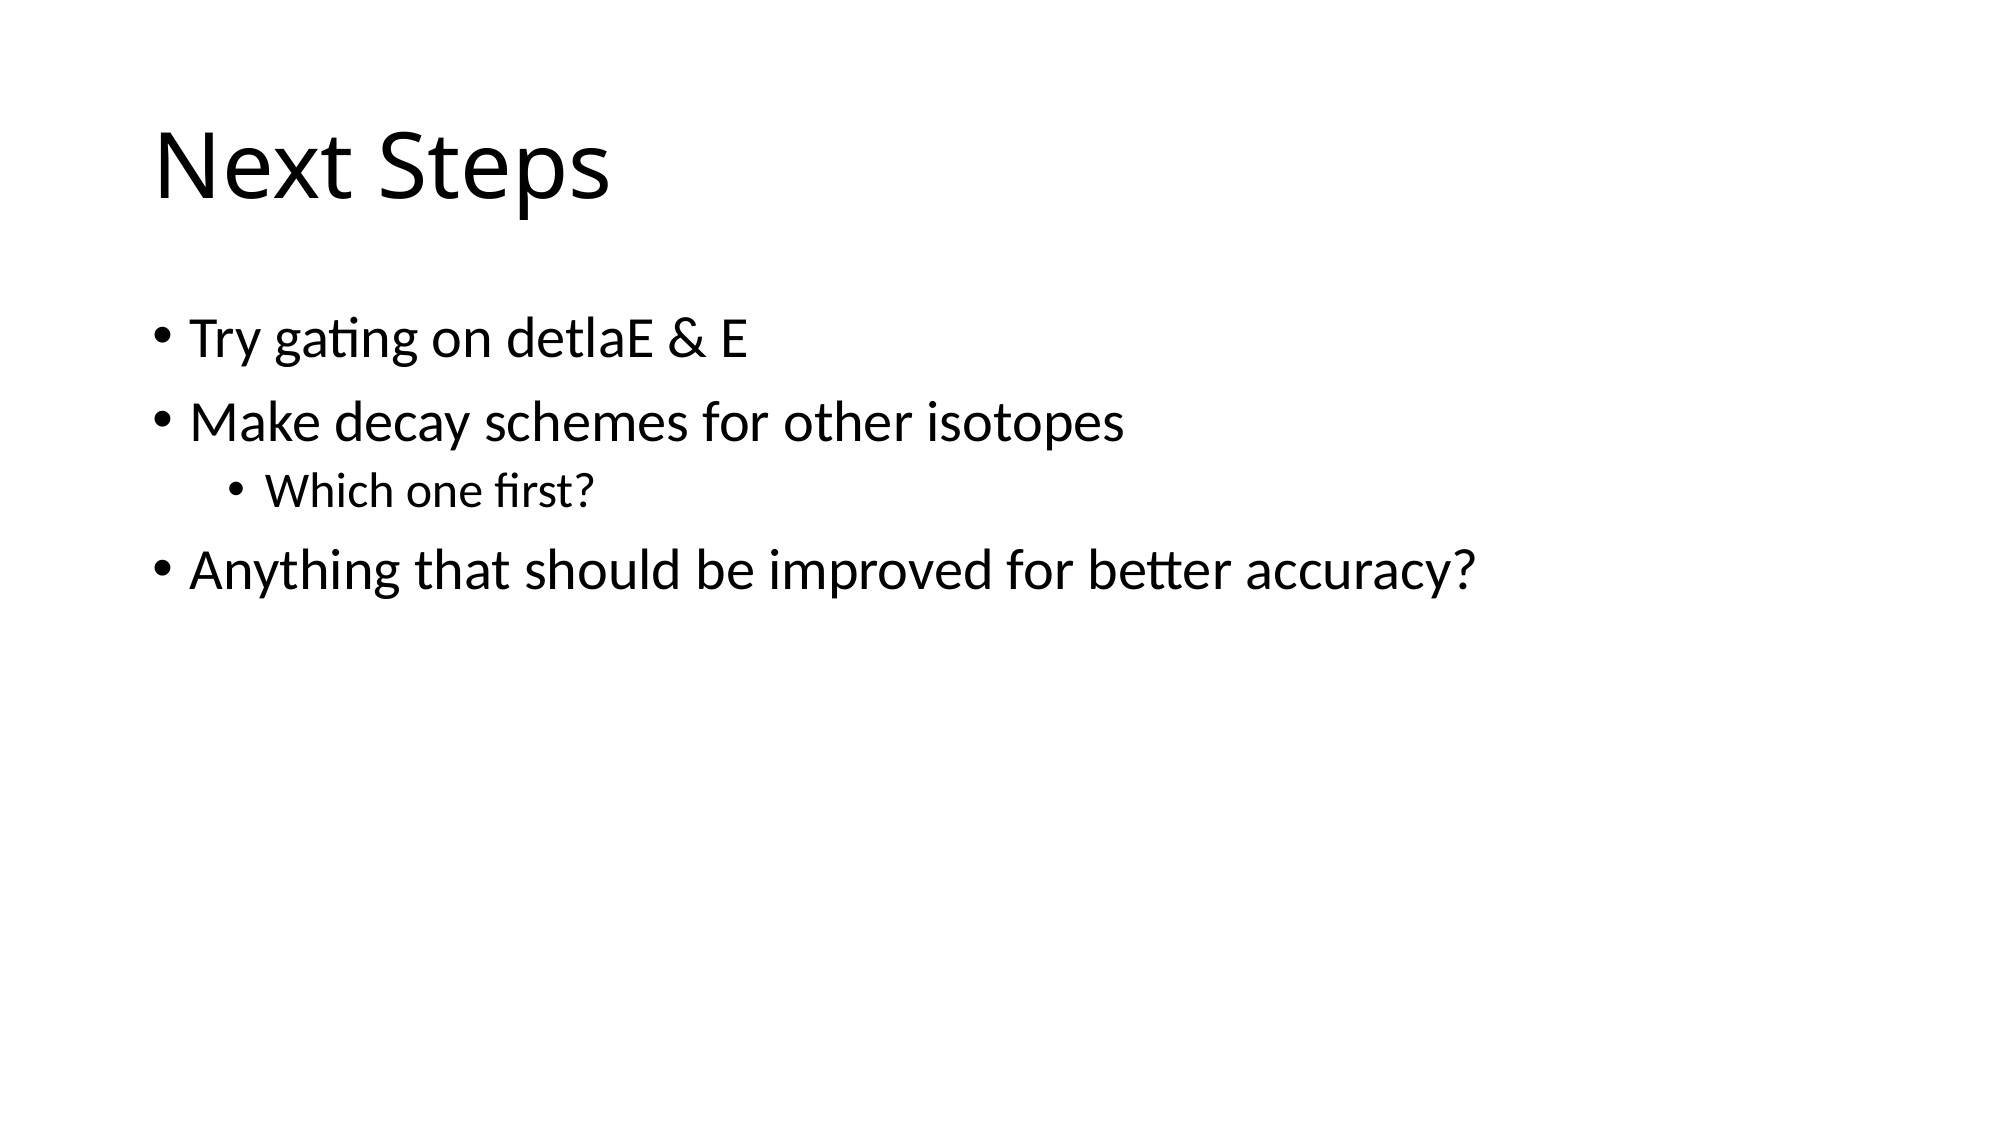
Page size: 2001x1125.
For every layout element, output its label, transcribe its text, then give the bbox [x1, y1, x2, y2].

list Try gating on detlaE & E Make decay schemes for other isotopes Which one first? Anything that should be improved for better accuracy? [137, 299, 1863, 1014]
title Next Steps [137, 59, 1863, 278]
